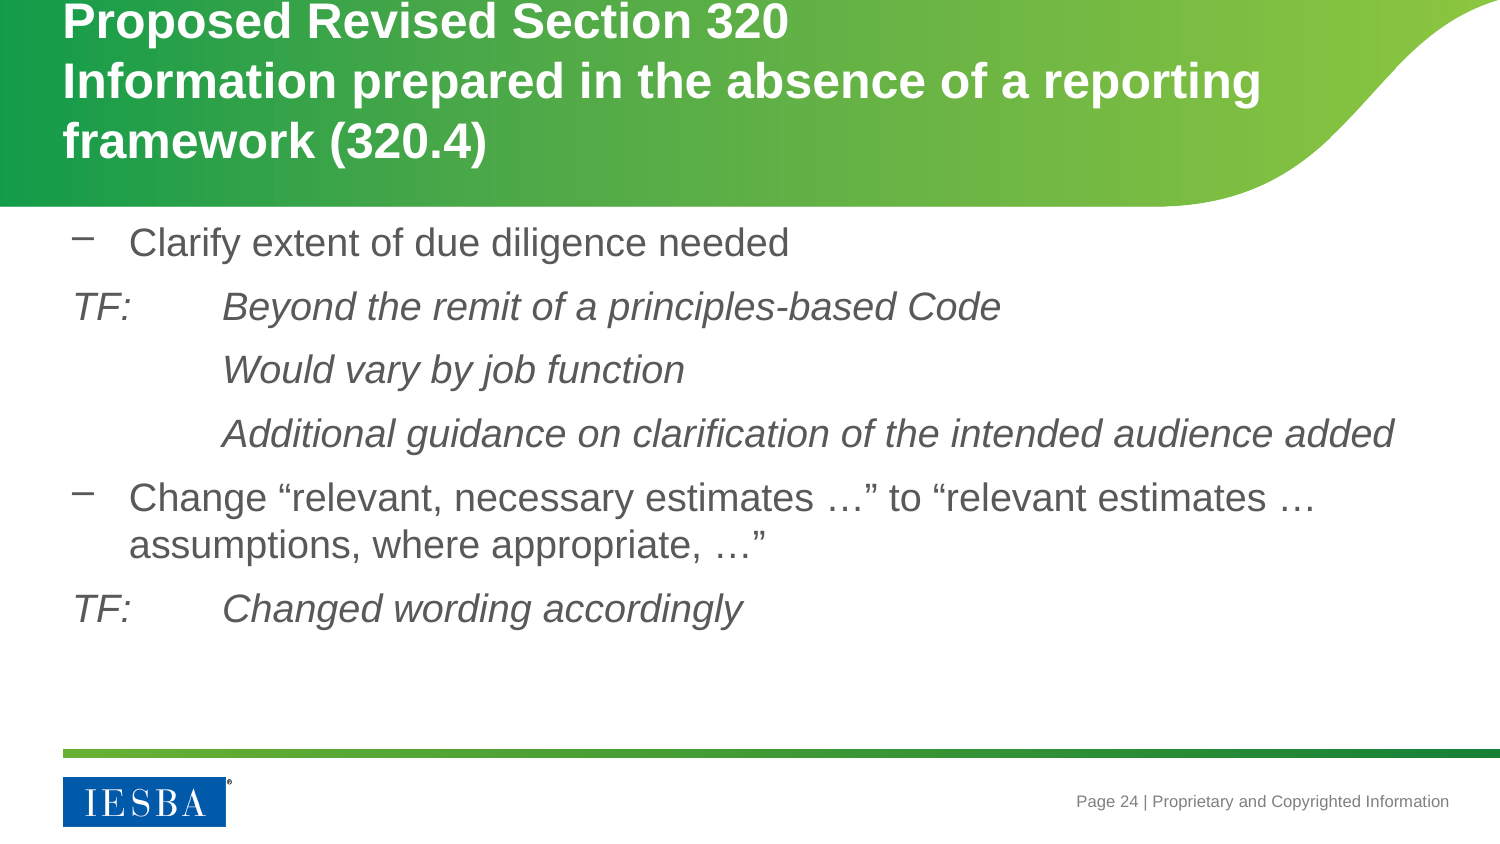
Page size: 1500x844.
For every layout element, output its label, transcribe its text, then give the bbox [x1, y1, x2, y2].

title Proposed Revised Section 320 Information prepared in the absence of a reporting framework (320.4) [62, 75, 1300, 142]
list Clarify extent of due diligence needed TF: Beyond the remit of a principles-based Code Would vary by job function Additional guidance on clarification of the intended audience added Change “relevant, necessary estimates …” to “relevant estimates … assumptions, where appropriate, …” TF: Changed wording accordingly [0, 209, 1500, 747]
picture [0, 0, 1500, 207]
picture [63, 777, 232, 827]
